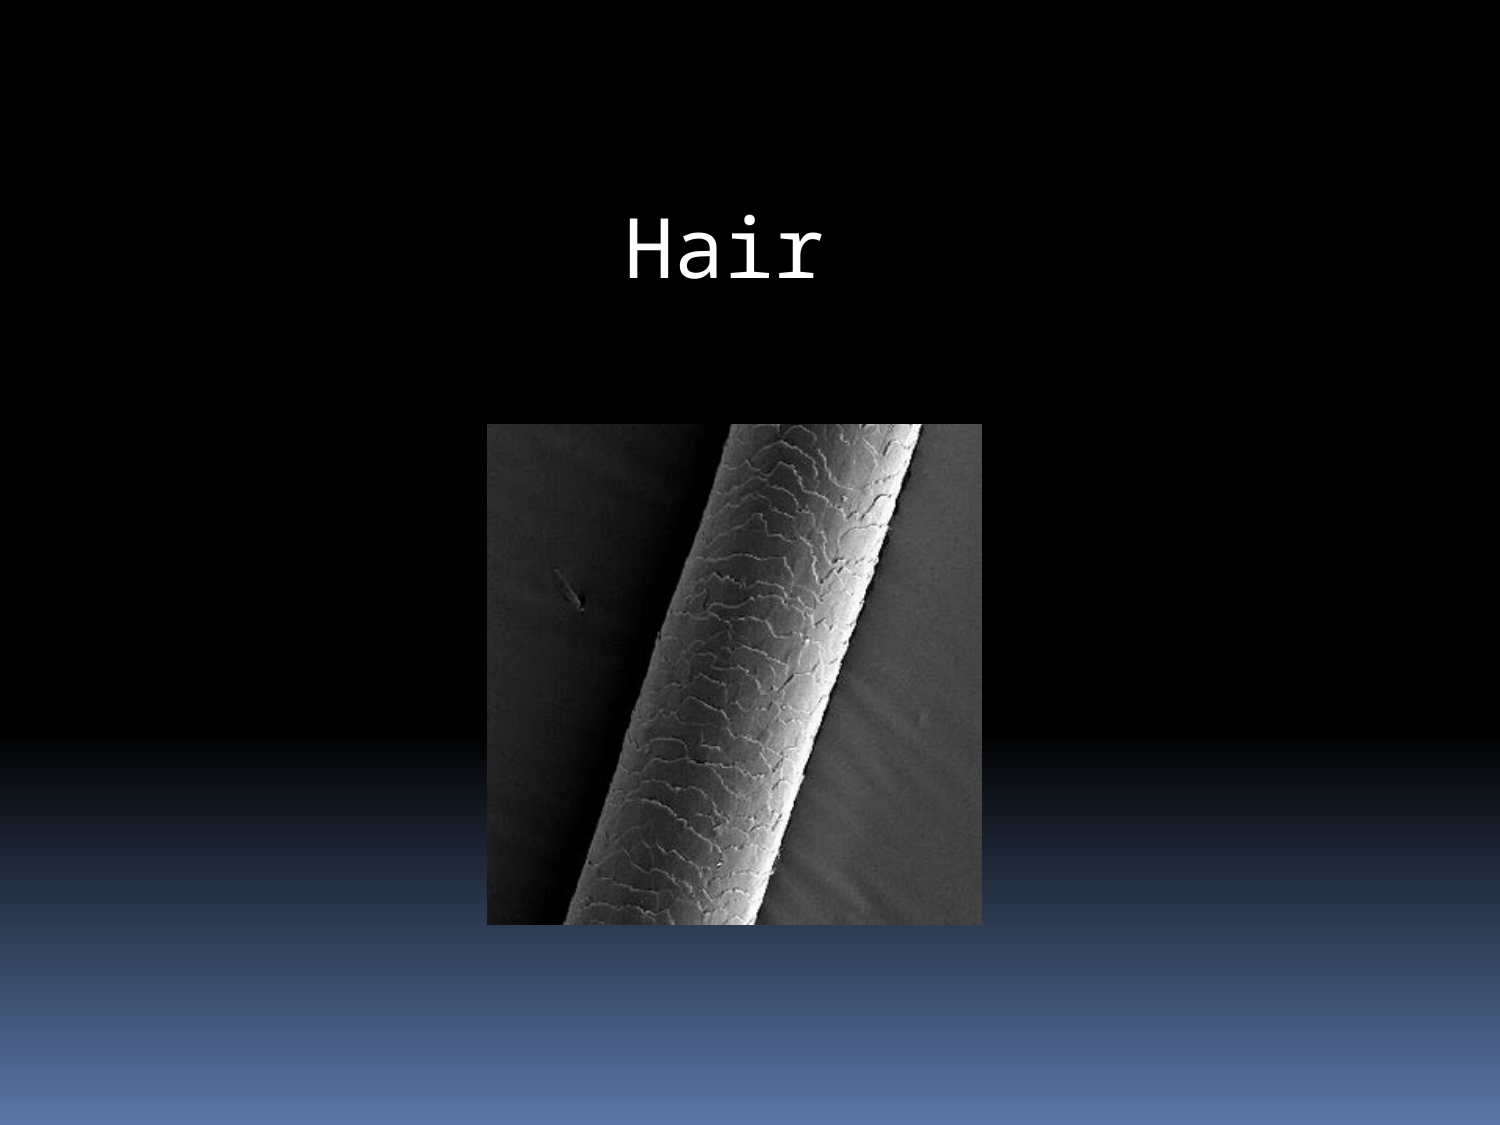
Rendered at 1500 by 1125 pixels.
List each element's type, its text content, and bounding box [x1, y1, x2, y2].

text_box Hair [87, 187, 1363, 303]
picture [487, 424, 982, 926]
